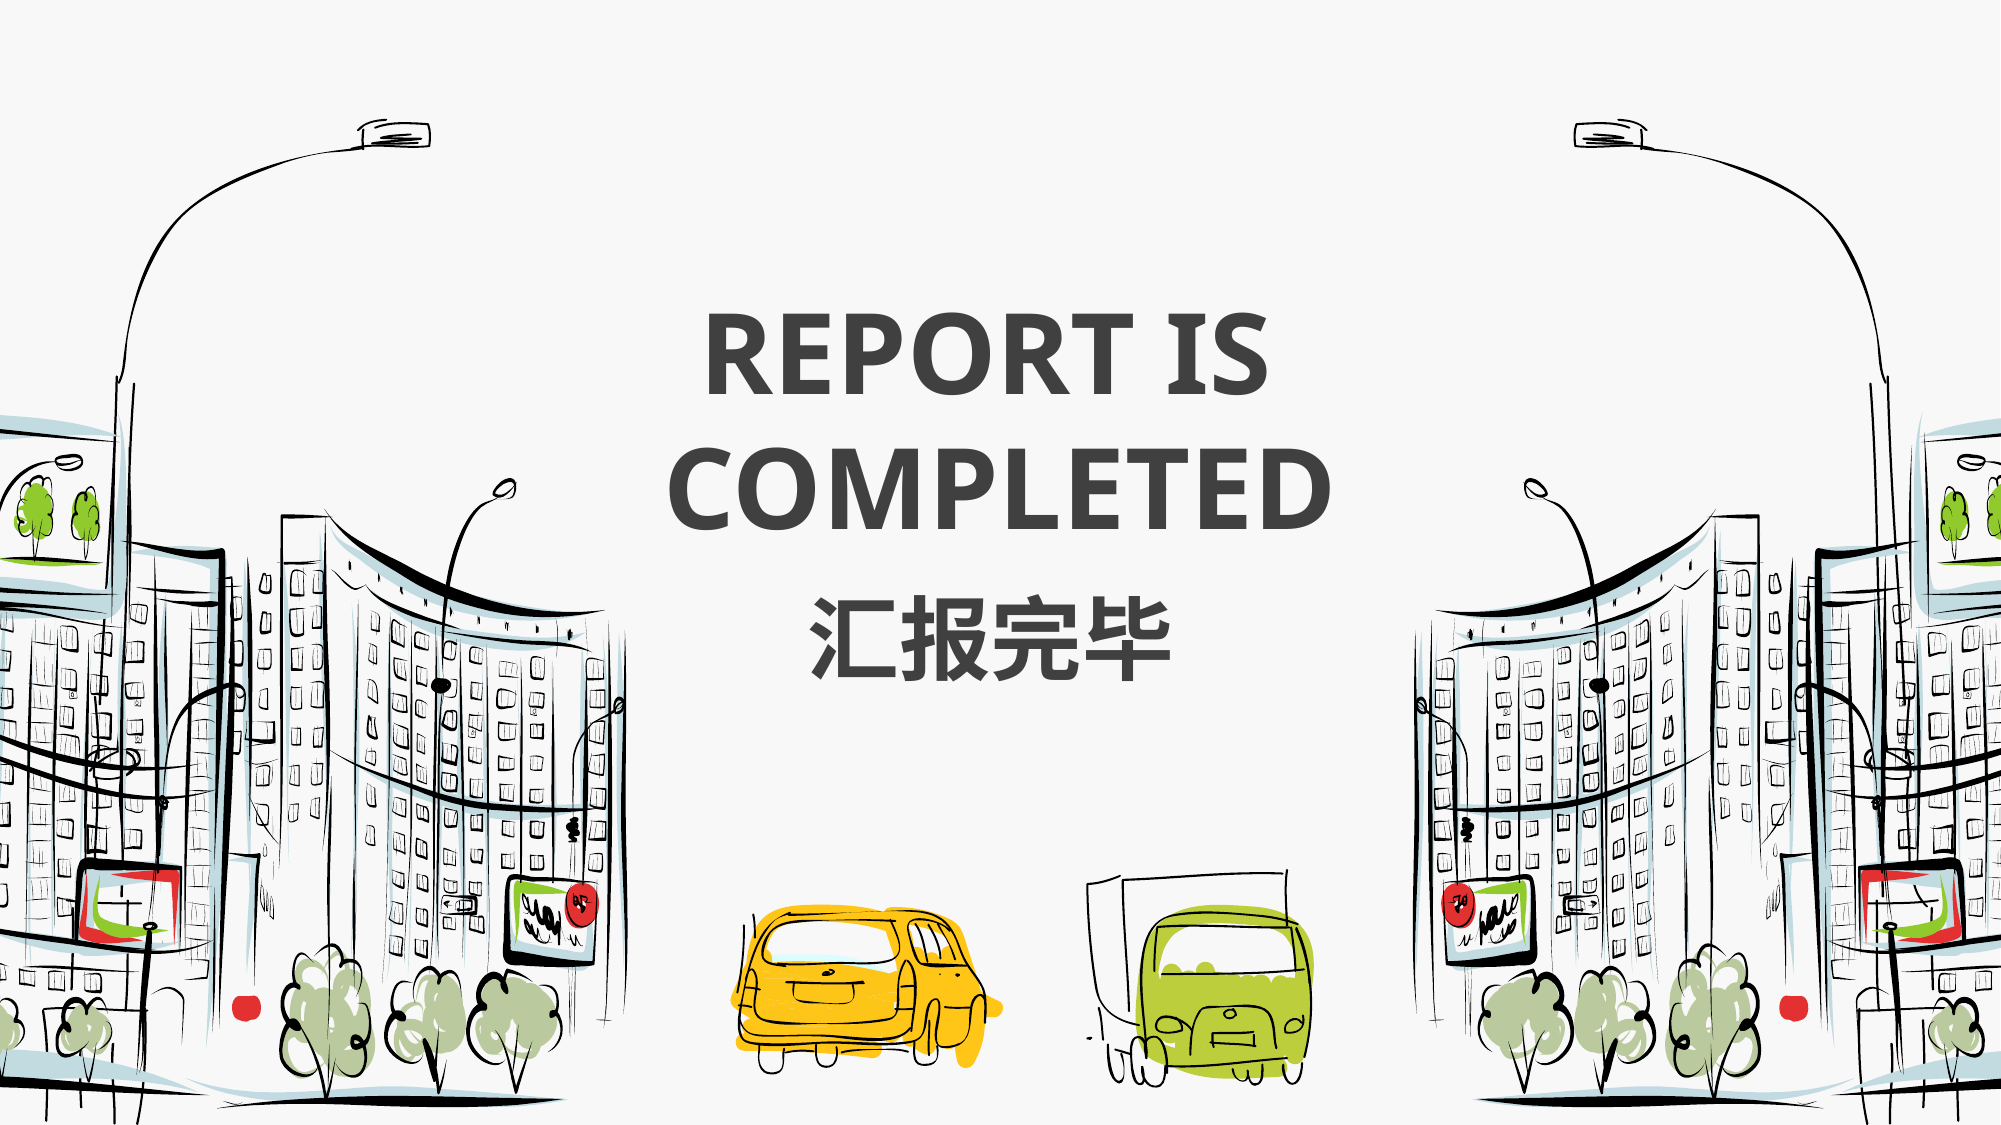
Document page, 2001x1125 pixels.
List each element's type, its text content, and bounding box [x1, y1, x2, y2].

text_box REPORT IS COMPLETED [612, 274, 1388, 560]
text_box 汇报完毕 [664, 574, 1377, 699]
picture [710, 875, 1033, 1107]
picture [1377, 118, 2000, 1125]
picture [1061, 840, 1348, 1100]
picture [0, 118, 664, 1125]
